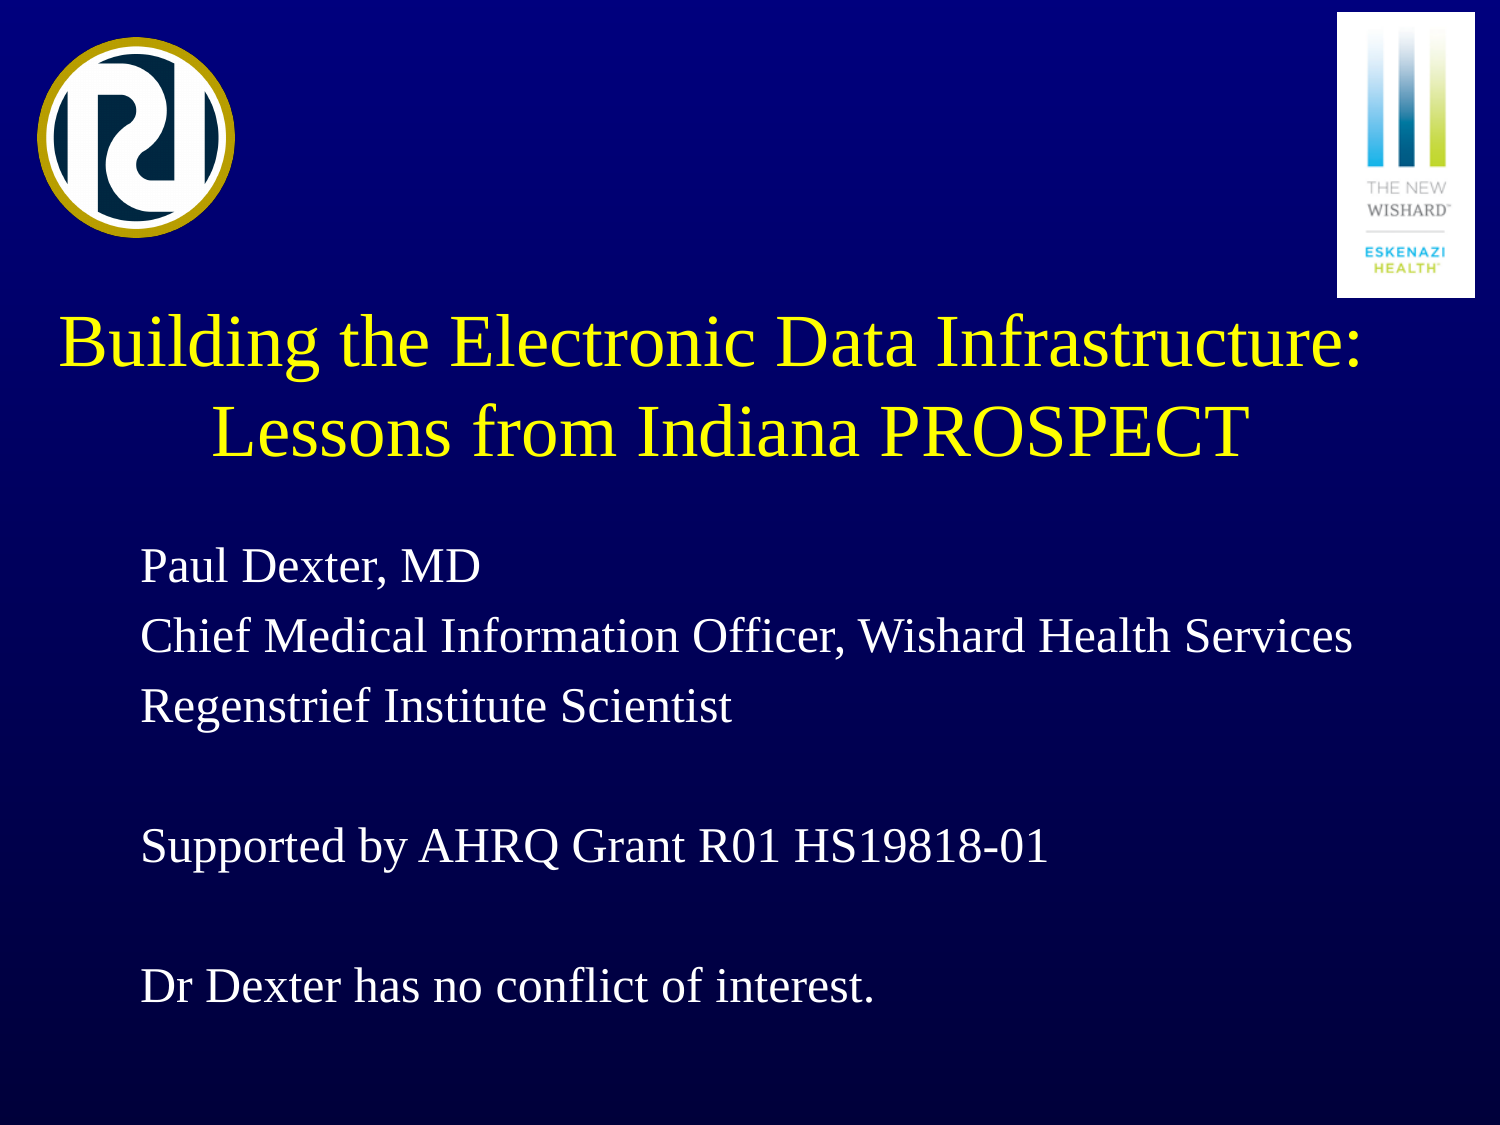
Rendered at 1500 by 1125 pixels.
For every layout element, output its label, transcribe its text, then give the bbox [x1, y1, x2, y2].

title Building the Electronic Data Infrastructure: Lessons from Indiana PROSPECT [0, 287, 1476, 476]
picture [1337, 12, 1476, 298]
list Paul Dexter, MD Chief Medical Information Officer, Wishard Health Services Regenstrief Institute Scientist Supported by AHRQ Grant R01 HS19818-01 Dr Dexter has no conflict of interest. [124, 524, 1451, 1125]
picture [37, 37, 235, 238]
